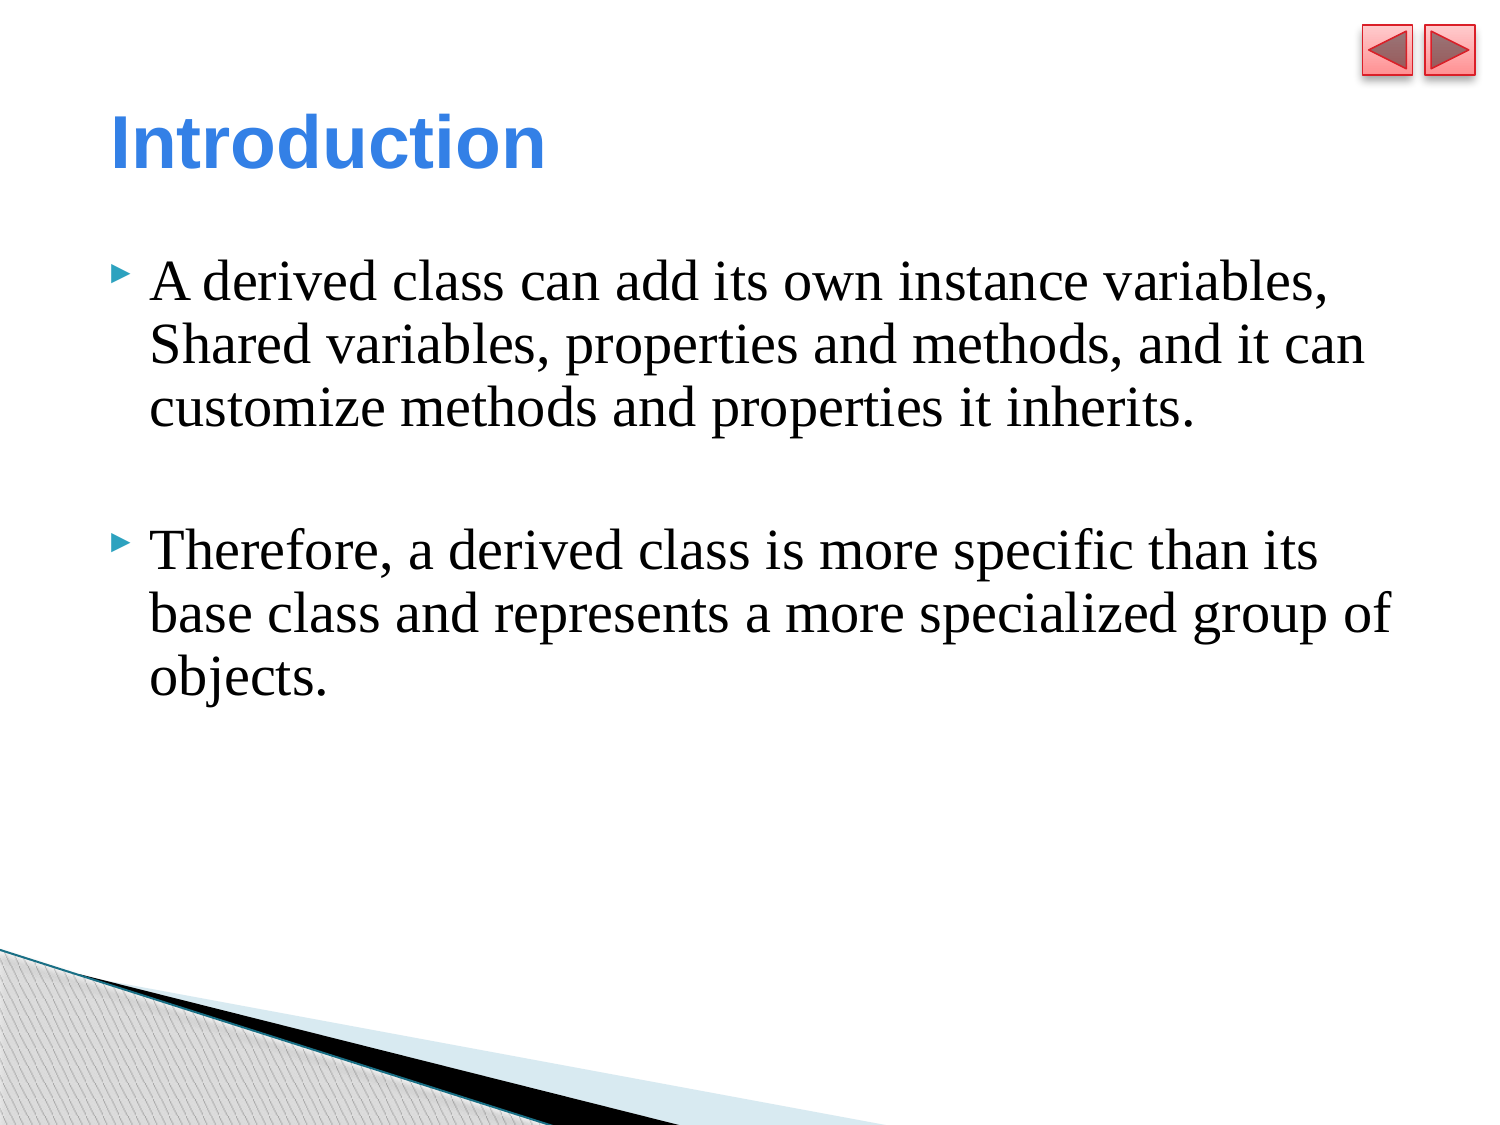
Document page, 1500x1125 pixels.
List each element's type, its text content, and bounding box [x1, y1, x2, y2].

title Introduction [75, 45, 1425, 233]
list A derived class can add its own instance variables, Shared variables, properties and methods, and it can customize methods and properties it inherits. Therefore, a derived class is more specific than its base class and represents a more specialized group of objects. [74, 242, 1426, 986]
